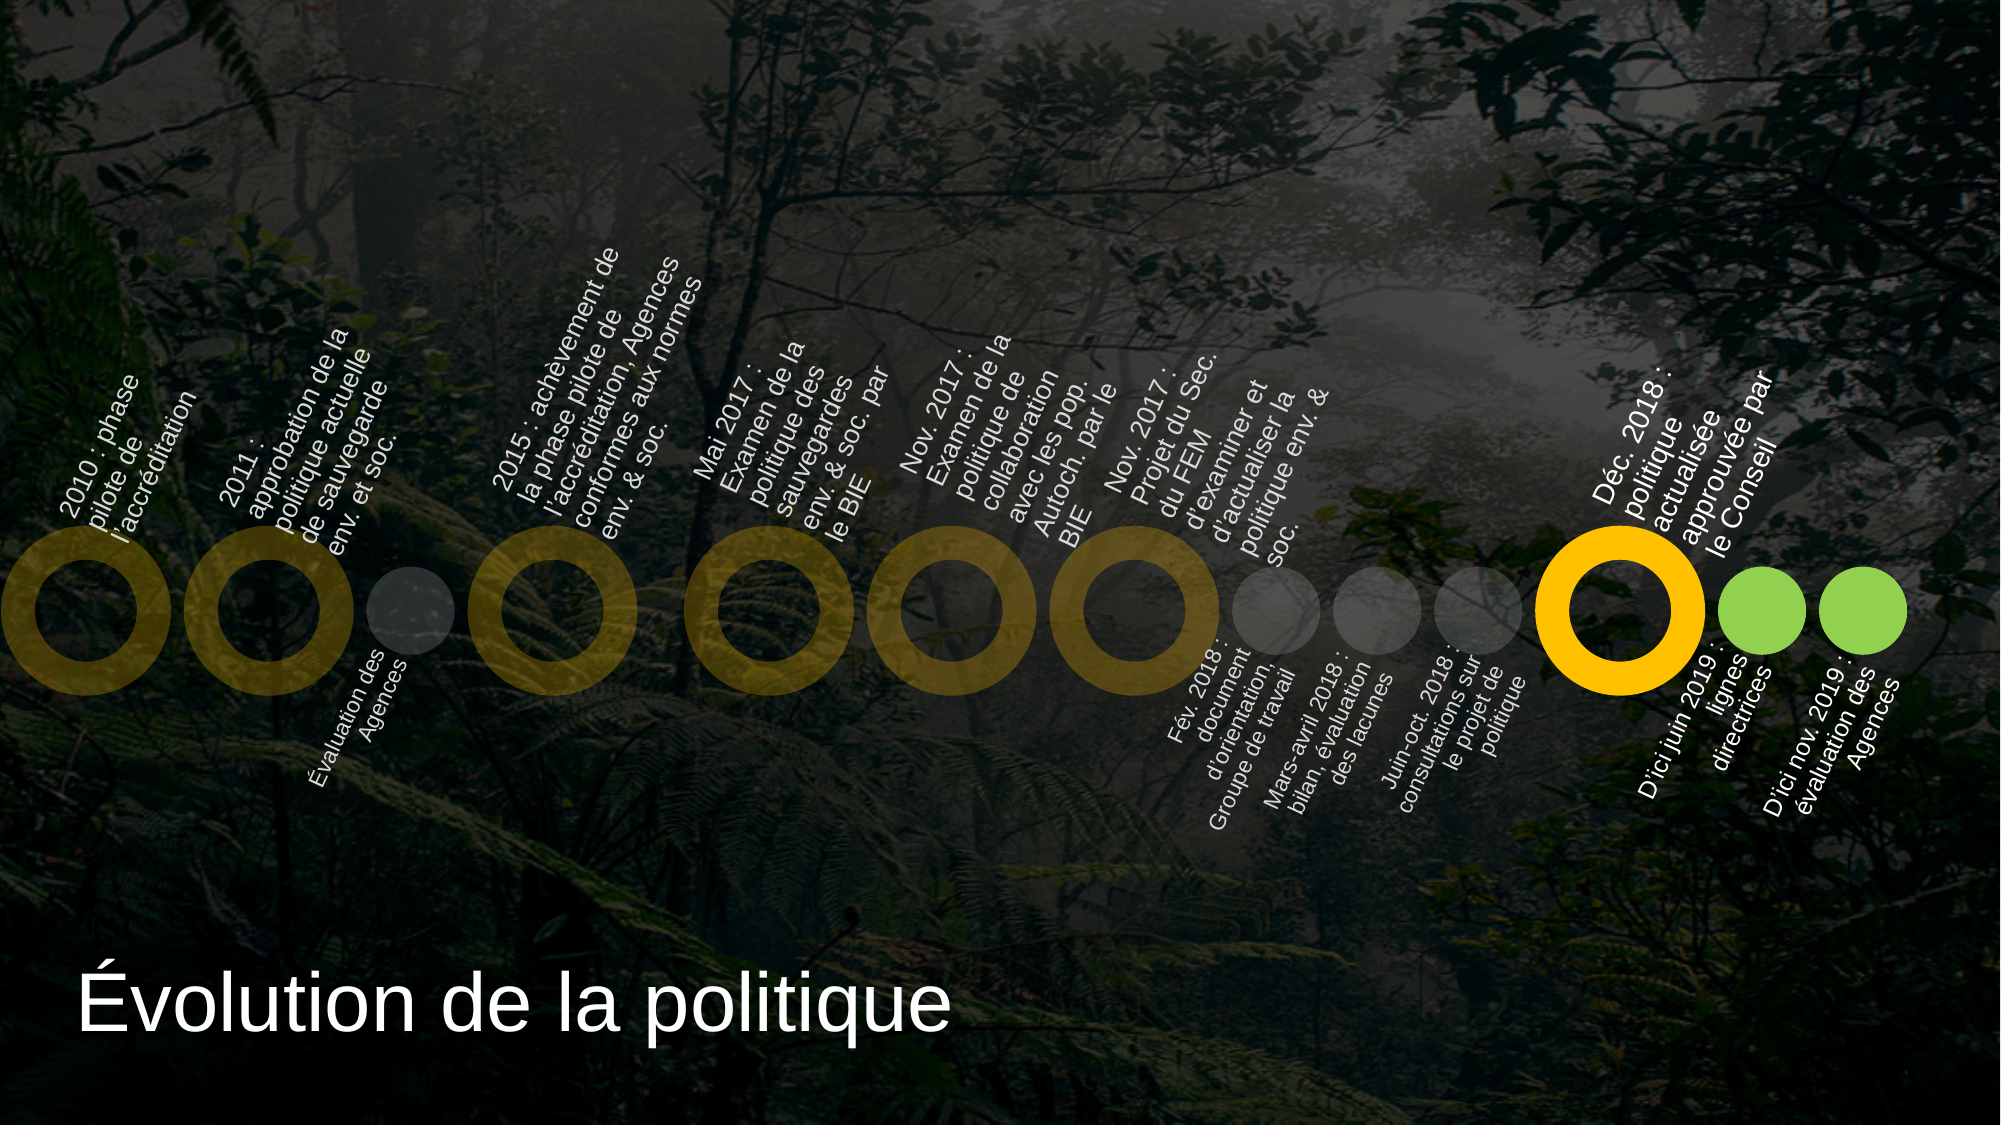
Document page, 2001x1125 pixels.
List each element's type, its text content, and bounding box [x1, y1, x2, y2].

title Évolution de la politique [0, 939, 2000, 1125]
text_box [0, 0, 2000, 939]
